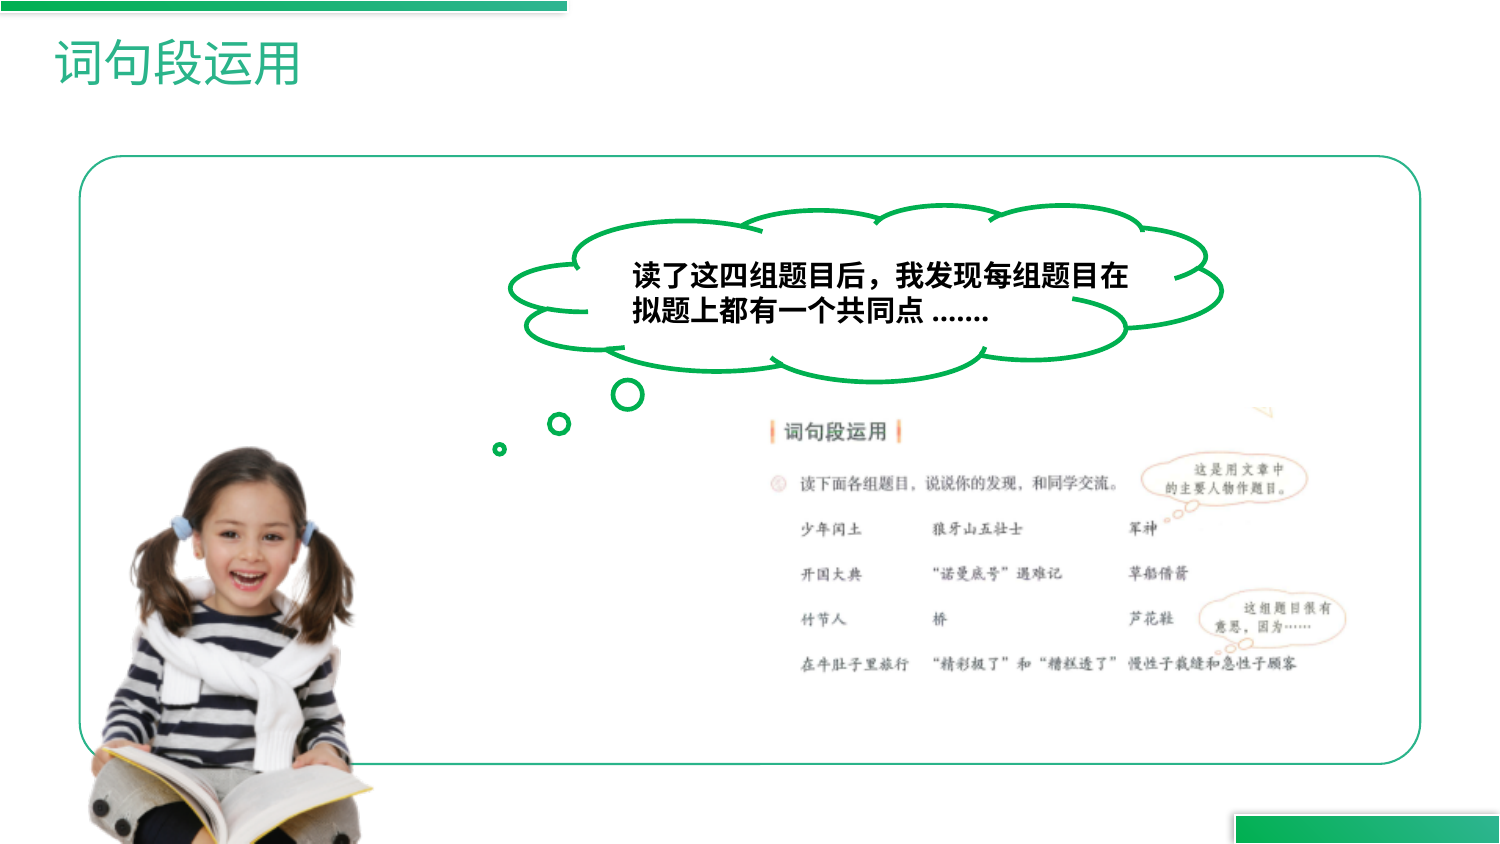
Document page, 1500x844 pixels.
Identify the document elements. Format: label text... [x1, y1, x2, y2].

text_box [611, 378, 644, 411]
picture [738, 407, 1392, 691]
text_box [493, 443, 506, 456]
picture [76, 442, 380, 844]
list 词句段运用 [41, 32, 382, 94]
text_box [509, 204, 1223, 384]
text_box [548, 413, 571, 435]
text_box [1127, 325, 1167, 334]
